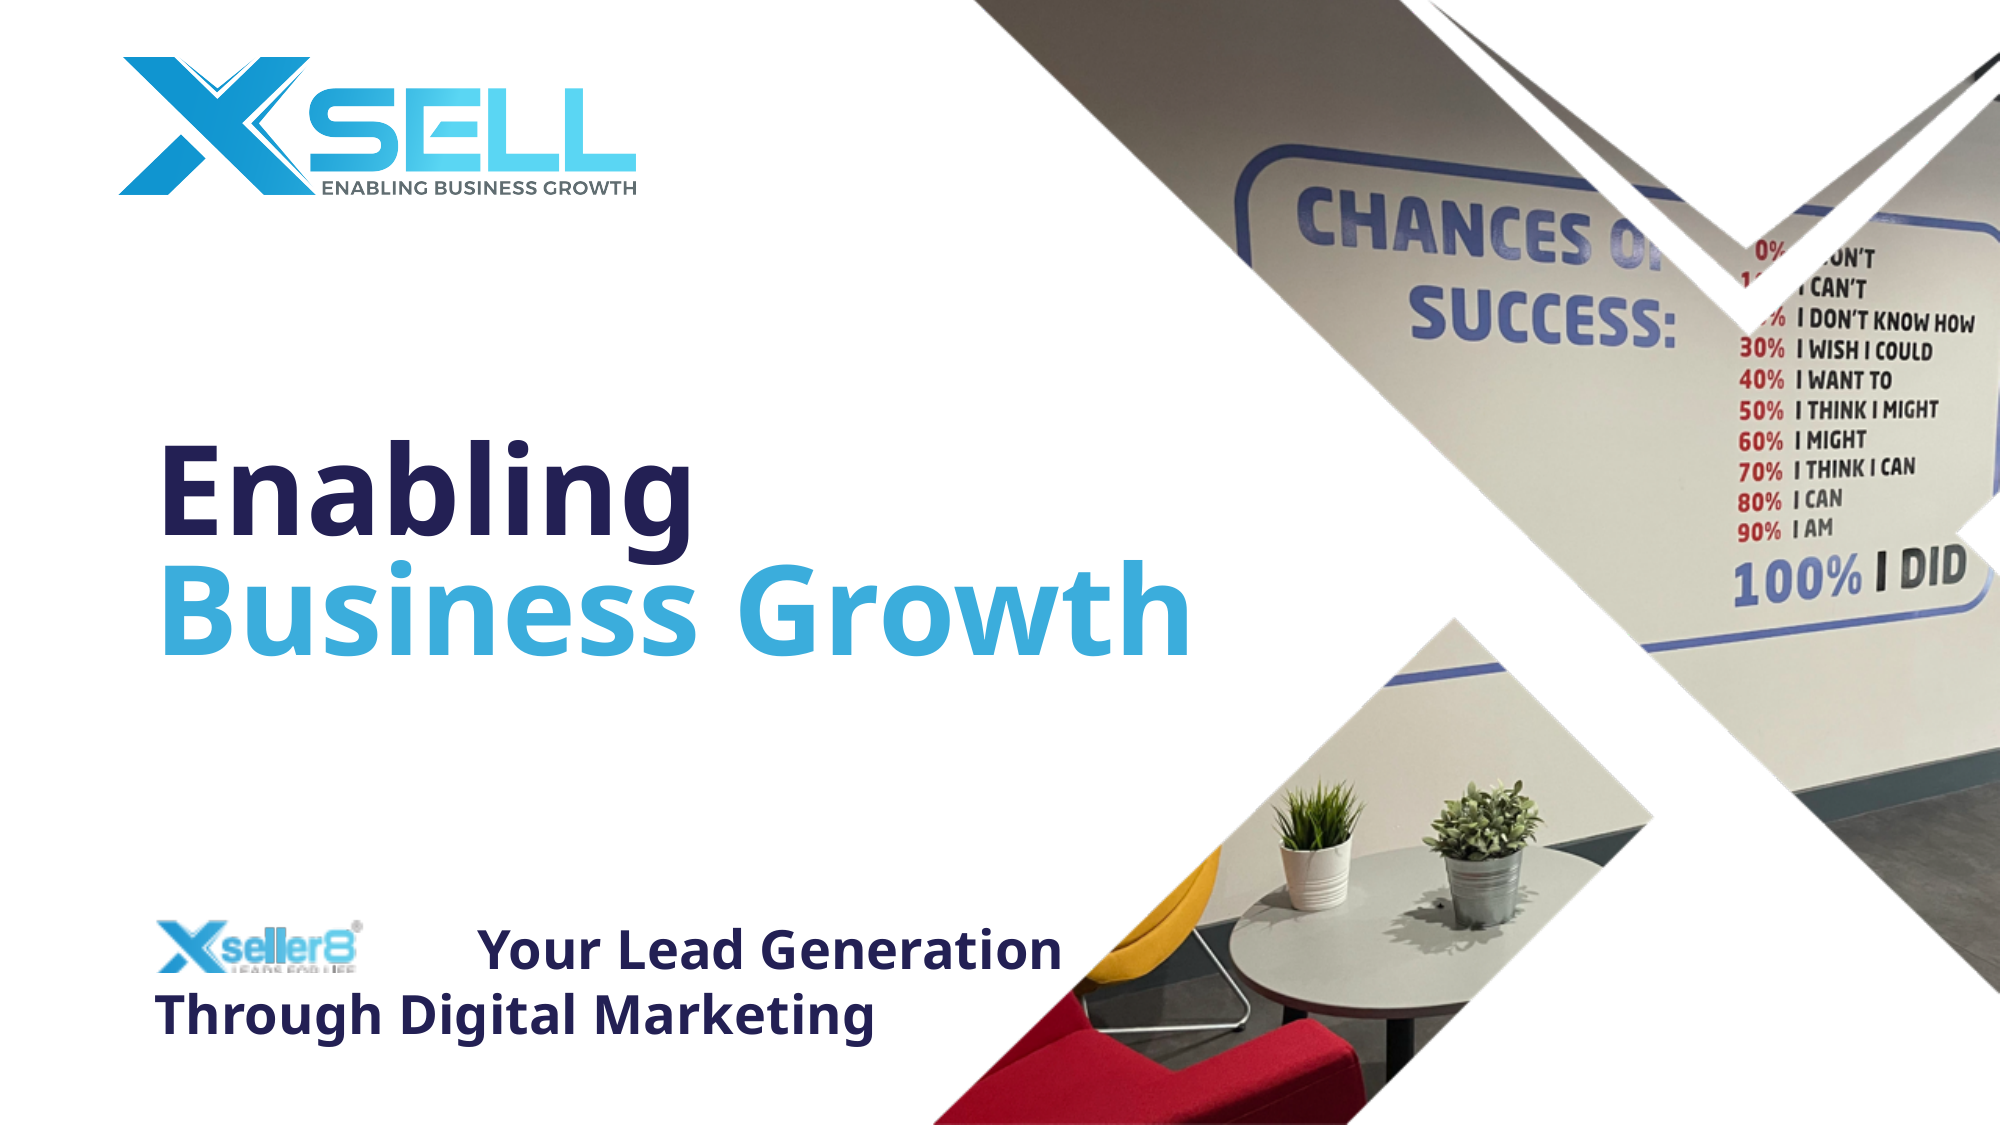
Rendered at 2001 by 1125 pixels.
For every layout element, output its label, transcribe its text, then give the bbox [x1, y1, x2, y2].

picture [118, 56, 637, 196]
picture [932, 0, 2000, 1125]
text_box Enabling Business Growth [139, 431, 932, 687]
picture [154, 907, 366, 974]
text_box Your Lead Generation Through Digital Marketing [139, 907, 932, 1123]
